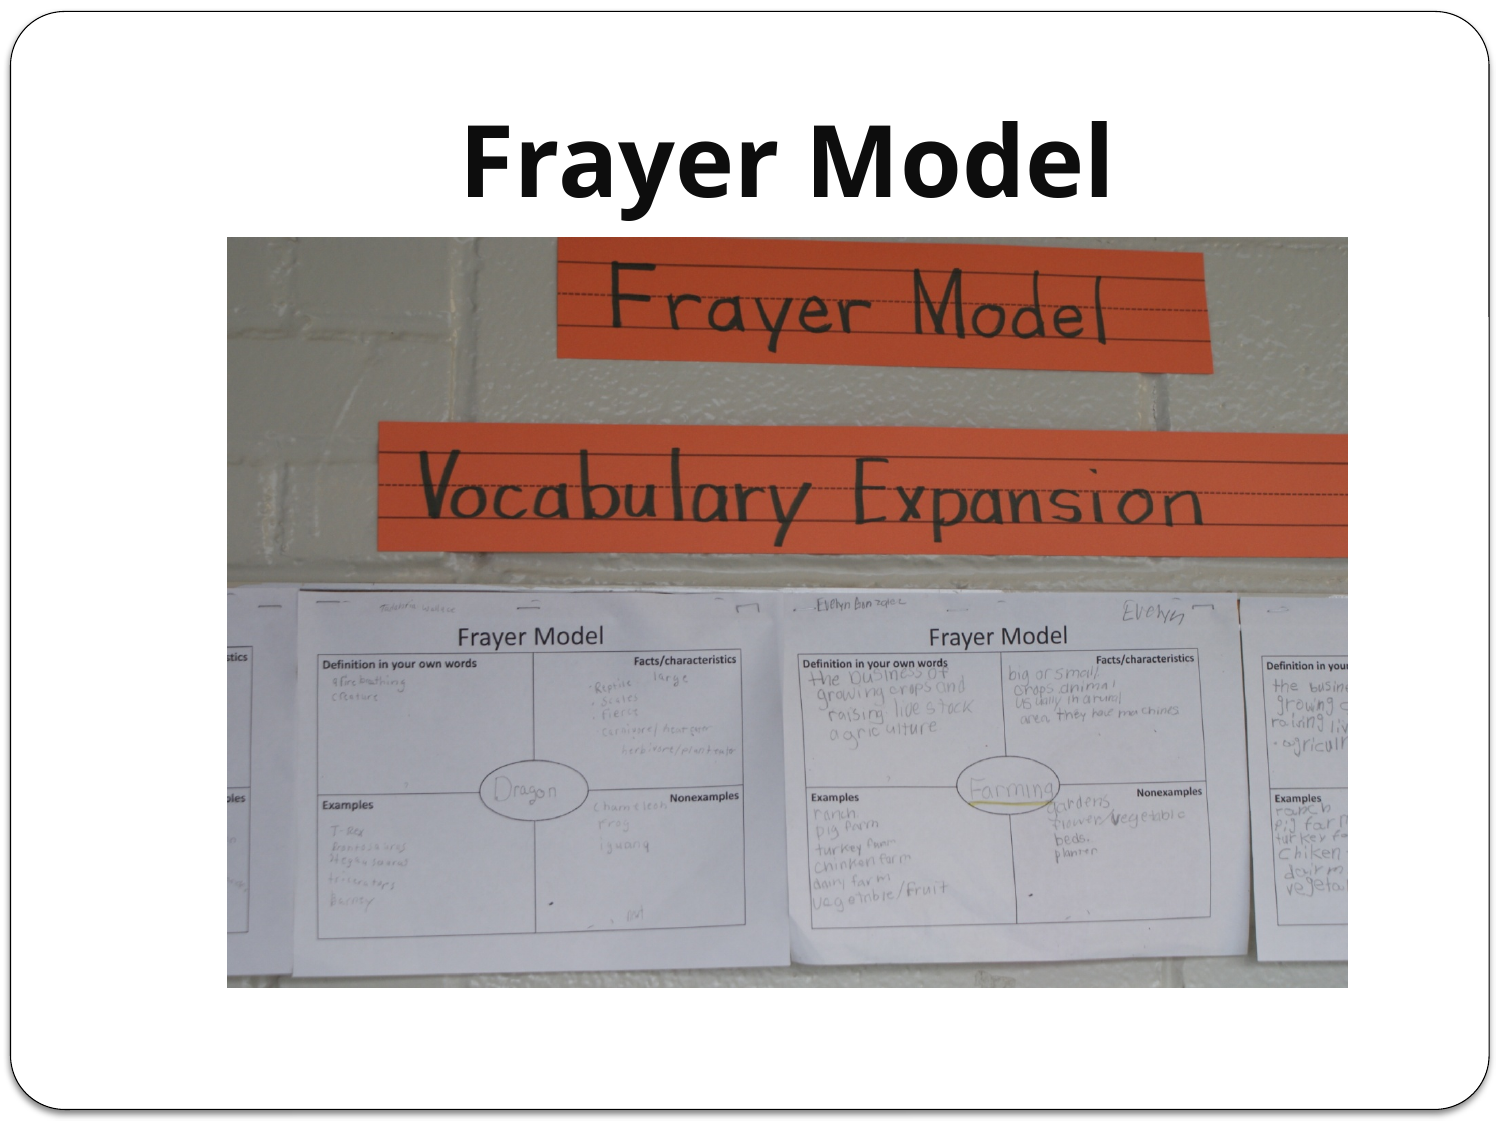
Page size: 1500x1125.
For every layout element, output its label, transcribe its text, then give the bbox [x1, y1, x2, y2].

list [226, 237, 1348, 988]
title Frayer Model [150, 45, 1425, 233]
